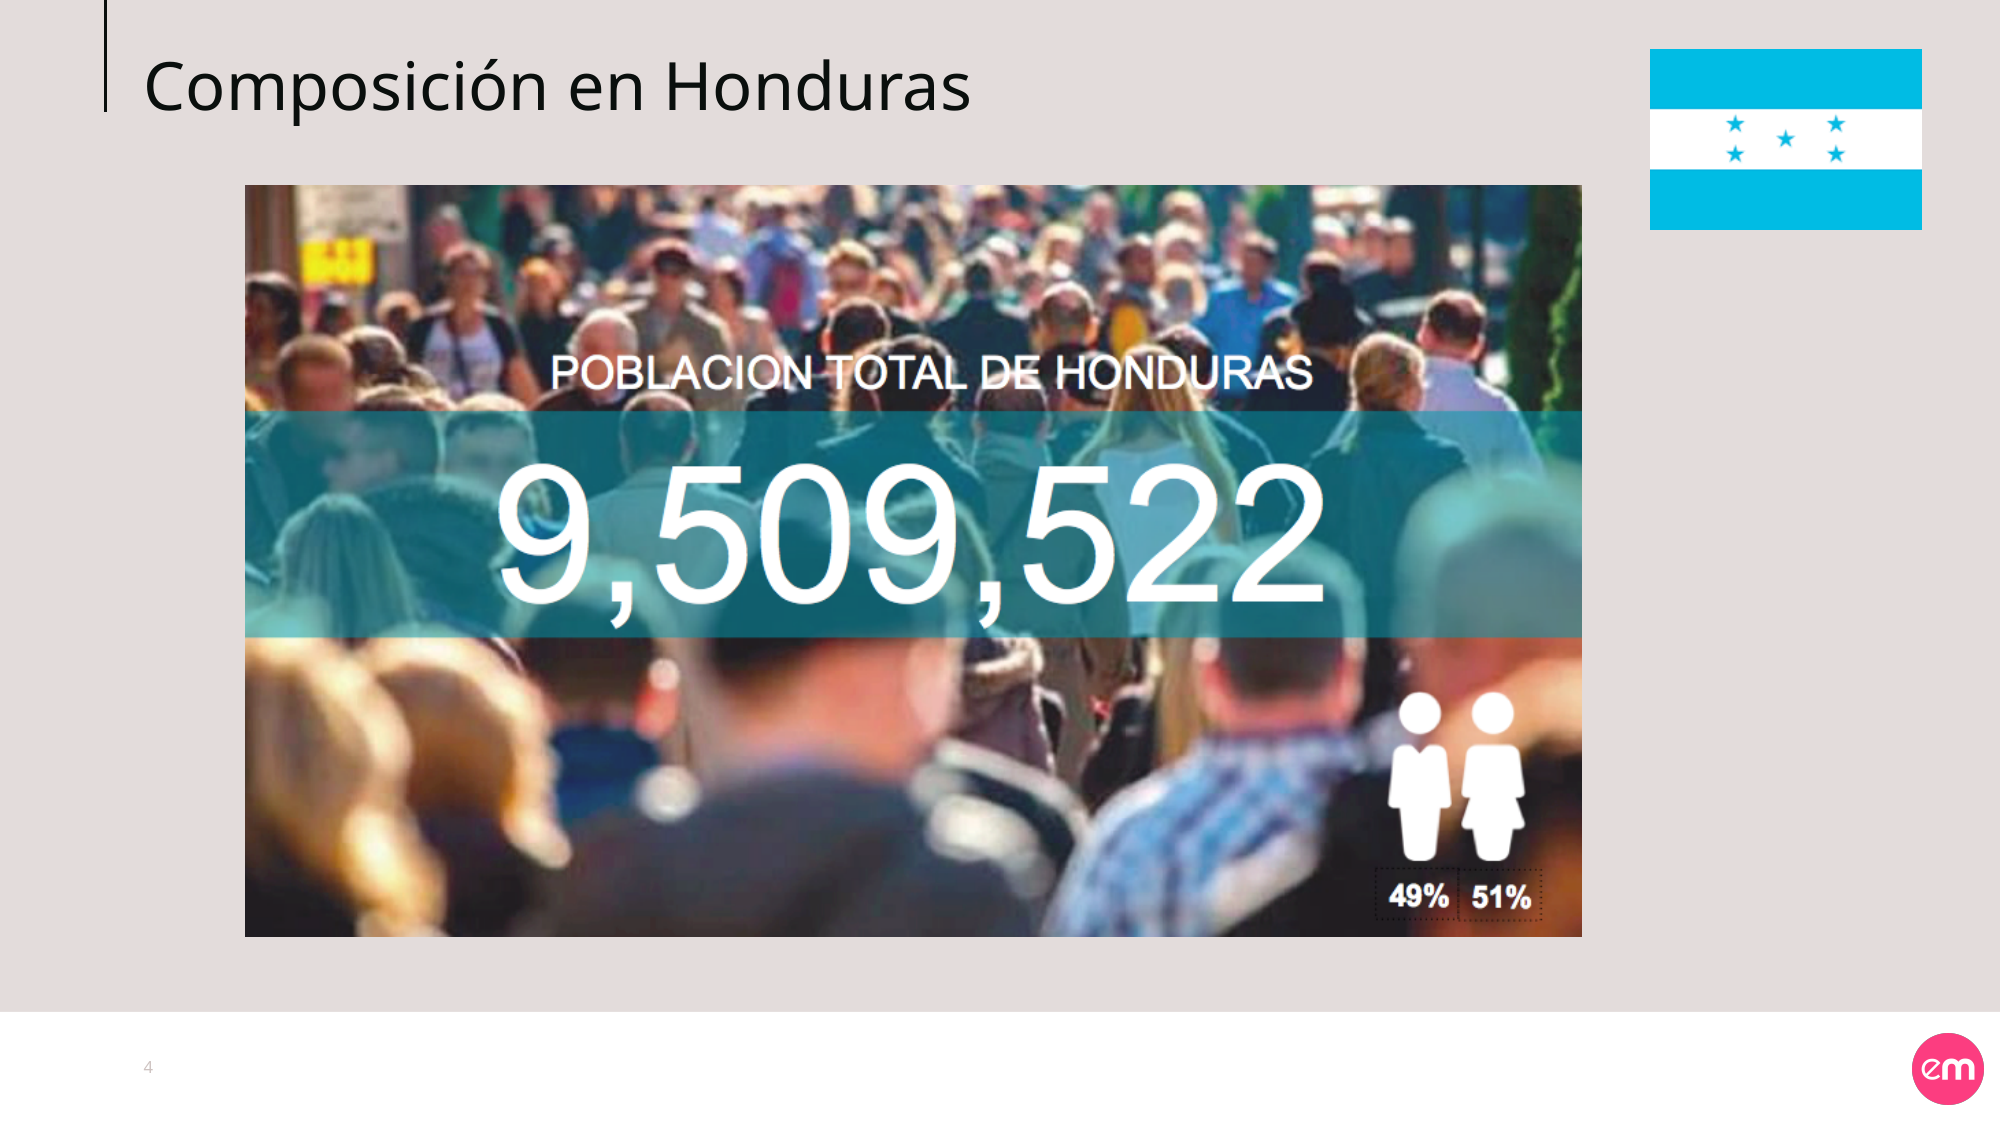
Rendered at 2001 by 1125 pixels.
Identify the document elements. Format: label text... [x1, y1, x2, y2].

title Composición en Honduras [128, 45, 1474, 172]
slide_number 4 [128, 1043, 210, 1093]
picture [245, 185, 1582, 937]
picture [1650, 109, 1922, 169]
picture [1650, 49, 1922, 106]
picture [1912, 1033, 1984, 1105]
picture [1650, 172, 1922, 230]
